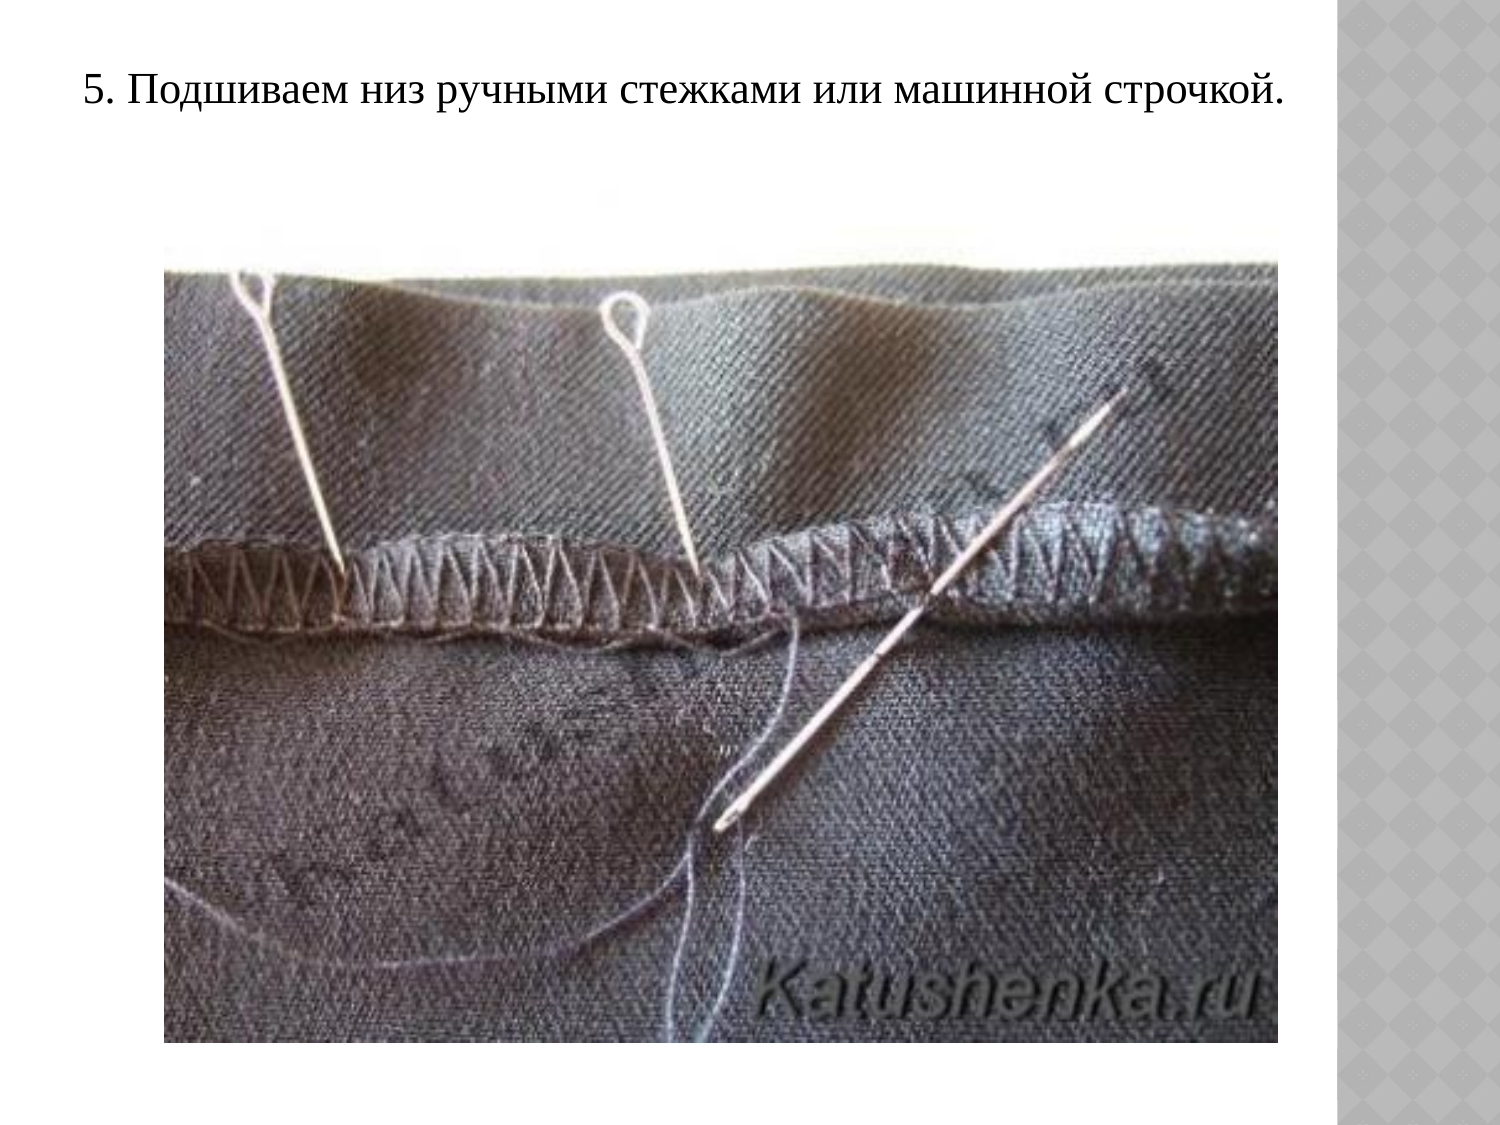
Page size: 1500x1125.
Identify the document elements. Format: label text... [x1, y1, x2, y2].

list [163, 186, 1278, 1044]
list 5. Подшиваем низ ручными стежками или машинной строчкой. [75, 58, 1289, 164]
